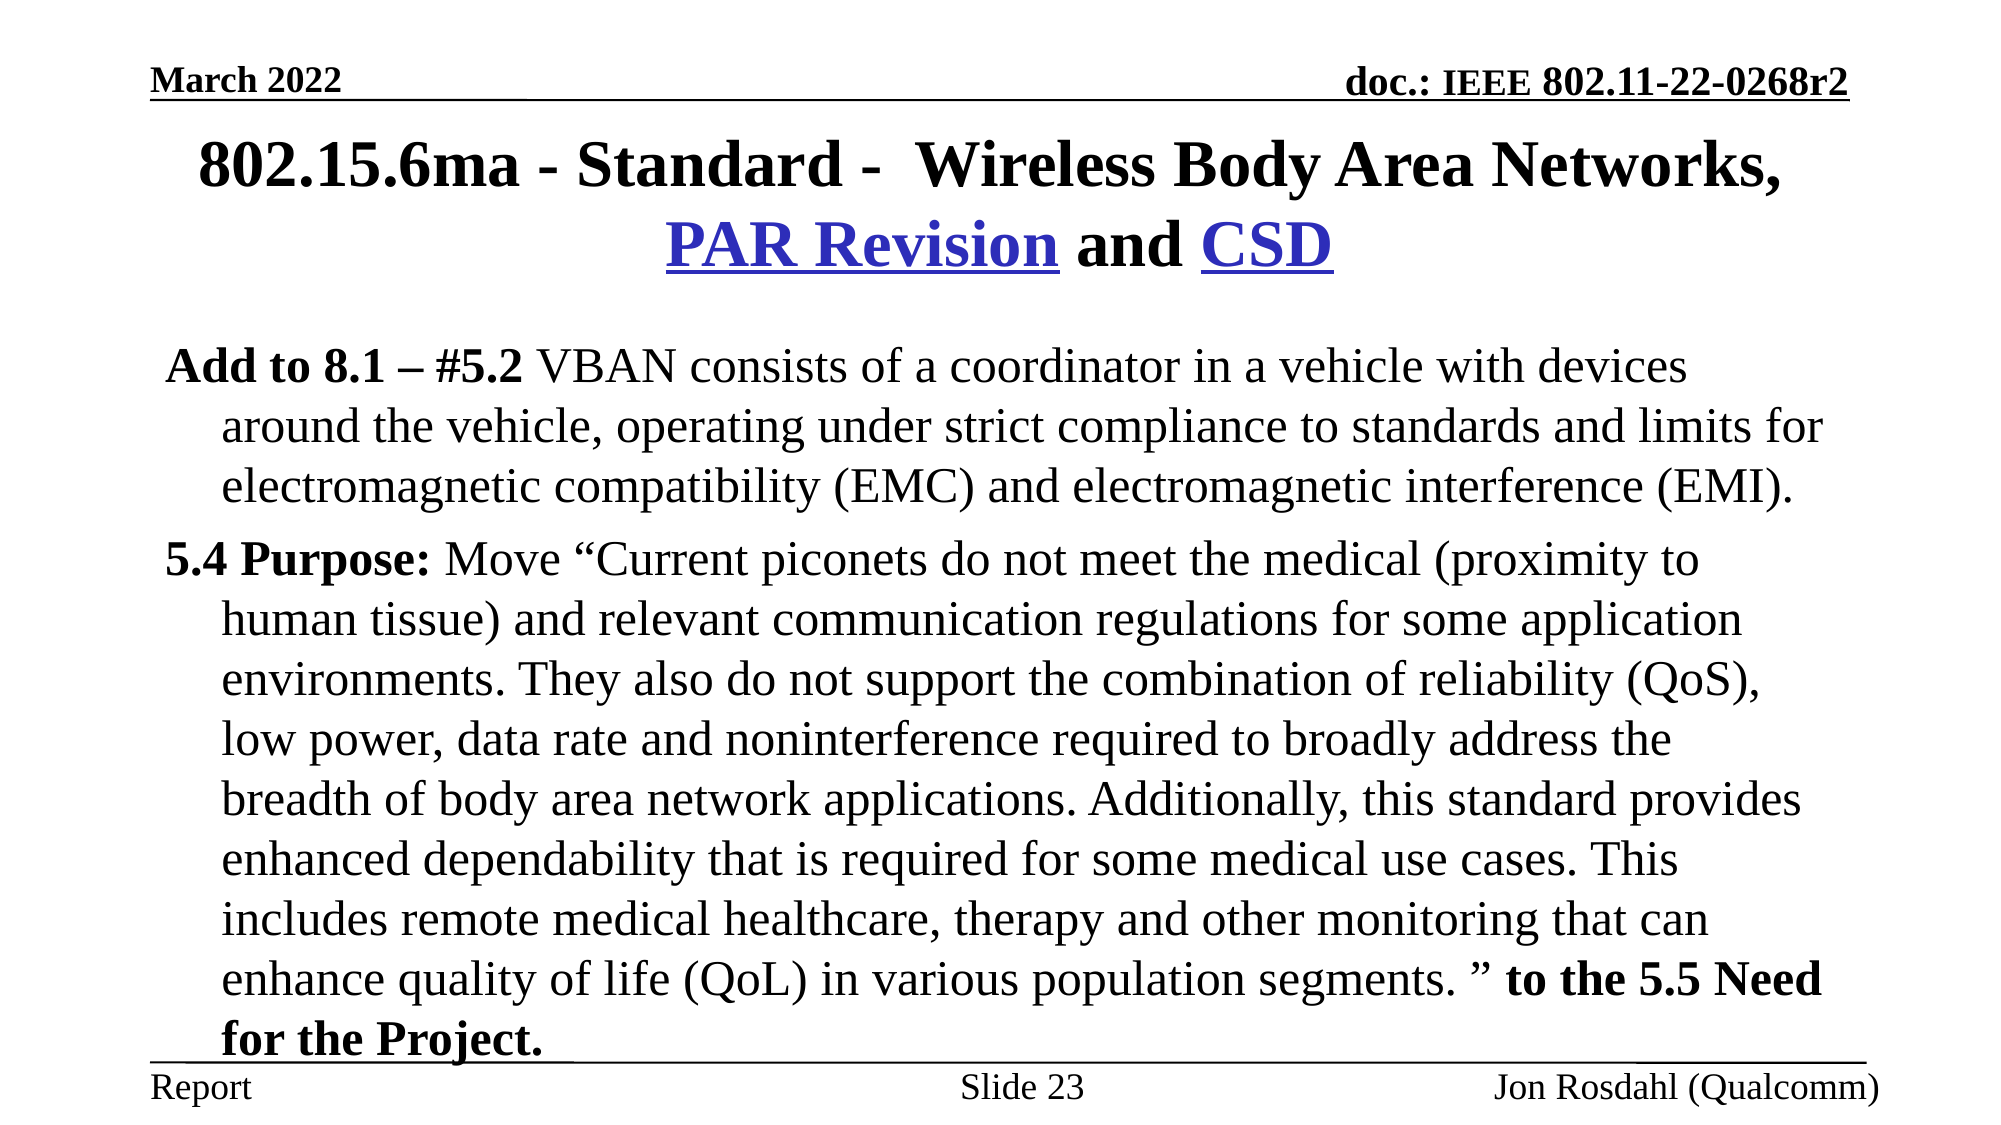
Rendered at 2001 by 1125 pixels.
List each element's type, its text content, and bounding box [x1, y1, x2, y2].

list Add to 8.1 – #5.2 VBAN consists of a coordinator in a vehicle with devices around the vehicle, operating under strict compliance to standards and limits for electromagnetic compatibility (EMC) and electromagnetic interference (EMI). 5.4 Purpose: Move “Current piconets do not meet the medical (proximity to human tissue) and relevant communication regulations for some application environments. They also do not support the combination of reliability (QoS), low power, data rate and noninterference required to broadly address the breadth of body area network applications. Additionally, this standard provides enhanced dependability that is required for some medical use cases. This includes remote medical healthcare, therapy and other monitoring that can enhance quality of life (QoL) in various population segments. ” to the 5.5 Need for the Project. [149, 324, 1850, 1000]
slide_number Slide 23 [950, 1061, 1095, 1125]
footer Jon Rosdahl (Qualcomm) [1436, 1061, 1881, 1108]
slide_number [149, 49, 431, 100]
title 802.15.6ma - Standard - Wireless Body Area Networks, PAR Revision and CSD [149, 112, 1850, 288]
